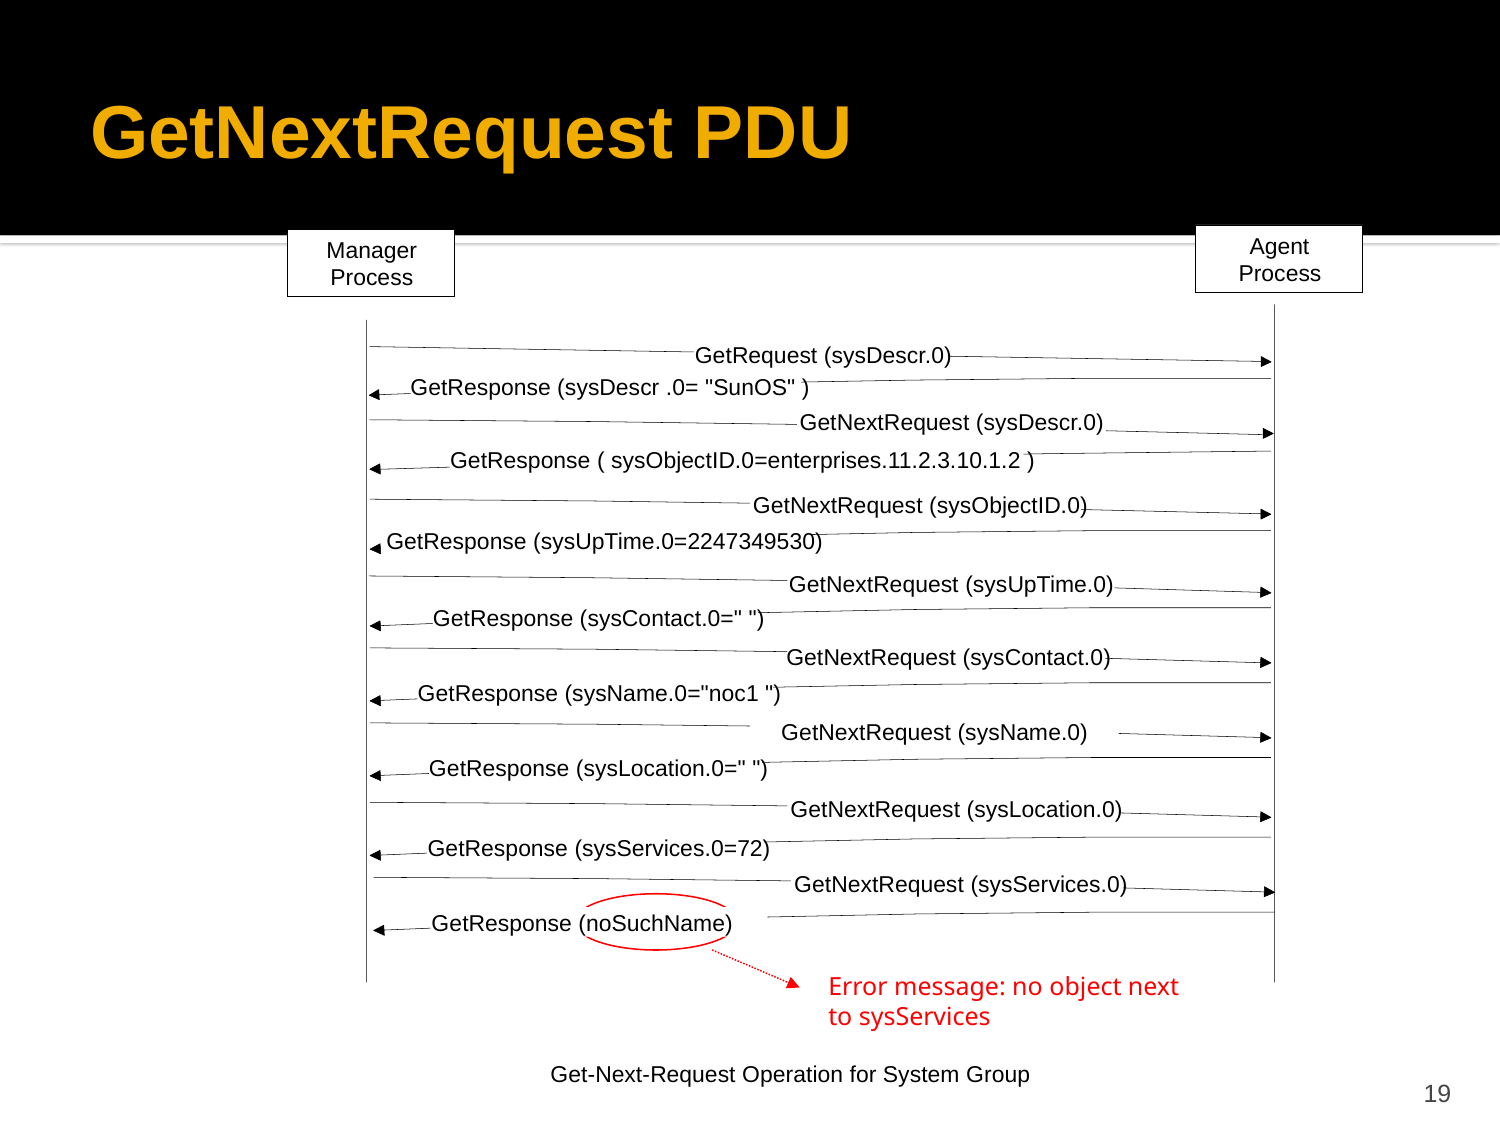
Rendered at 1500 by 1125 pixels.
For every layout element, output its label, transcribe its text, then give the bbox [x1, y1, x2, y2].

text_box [369, 372, 1272, 402]
text_box Agent [1249, 231, 1310, 258]
text_box [1195, 224, 1363, 292]
title GetNextRequest PDU [75, 25, 1425, 231]
text_box Process [1238, 258, 1322, 286]
text_box [287, 229, 455, 297]
text_box Get-Next-Request Operation for System Group [550, 1059, 1031, 1088]
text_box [574, 945, 1216, 1039]
text_box Manager [326, 235, 418, 264]
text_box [369, 405, 1274, 445]
slide_number 19 [1345, 1062, 1467, 1108]
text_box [369, 482, 1275, 937]
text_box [369, 444, 1272, 475]
text_box Process [330, 262, 414, 291]
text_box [369, 339, 1272, 369]
